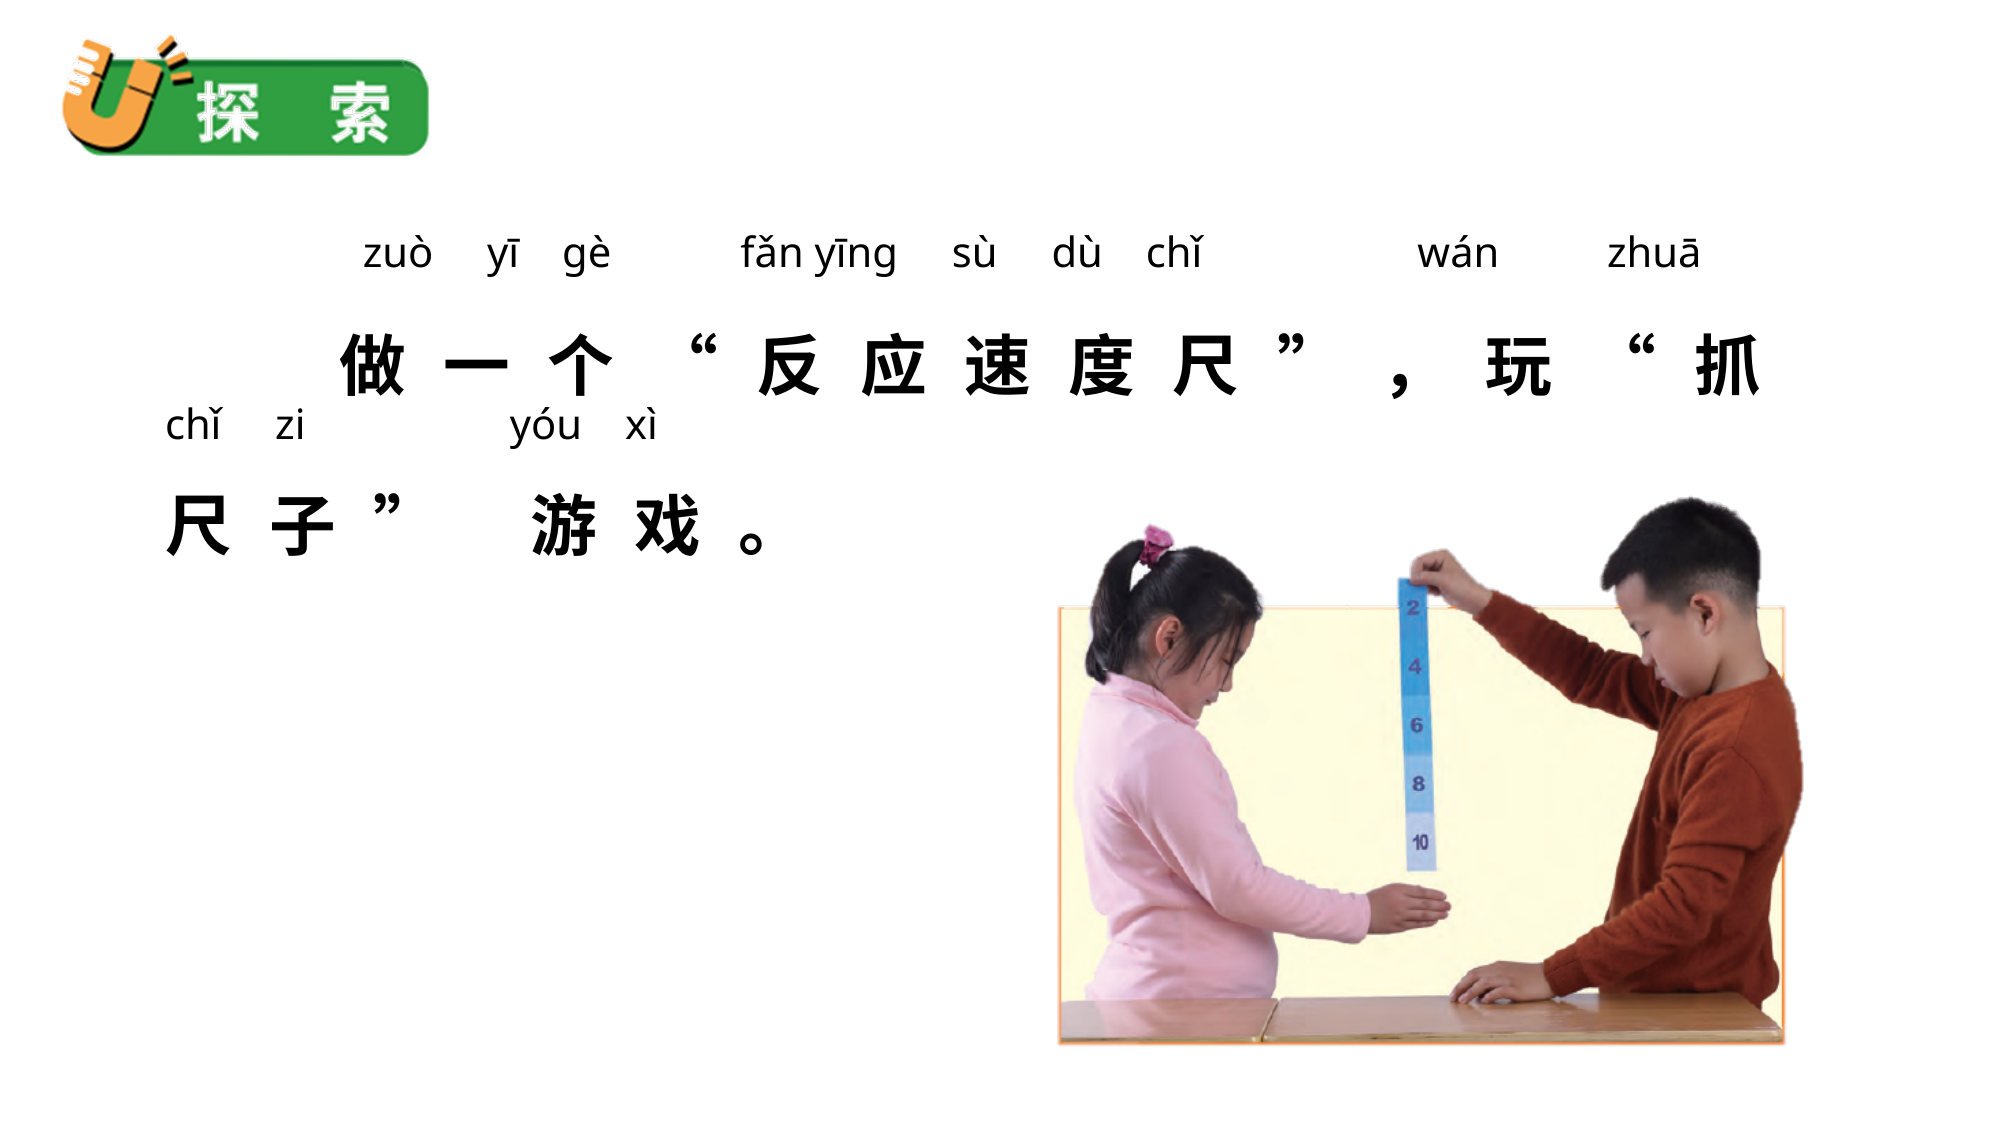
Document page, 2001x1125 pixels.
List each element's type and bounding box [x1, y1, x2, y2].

picture [1008, 492, 1841, 1075]
picture [59, 34, 429, 156]
text_box [150, 218, 1865, 575]
